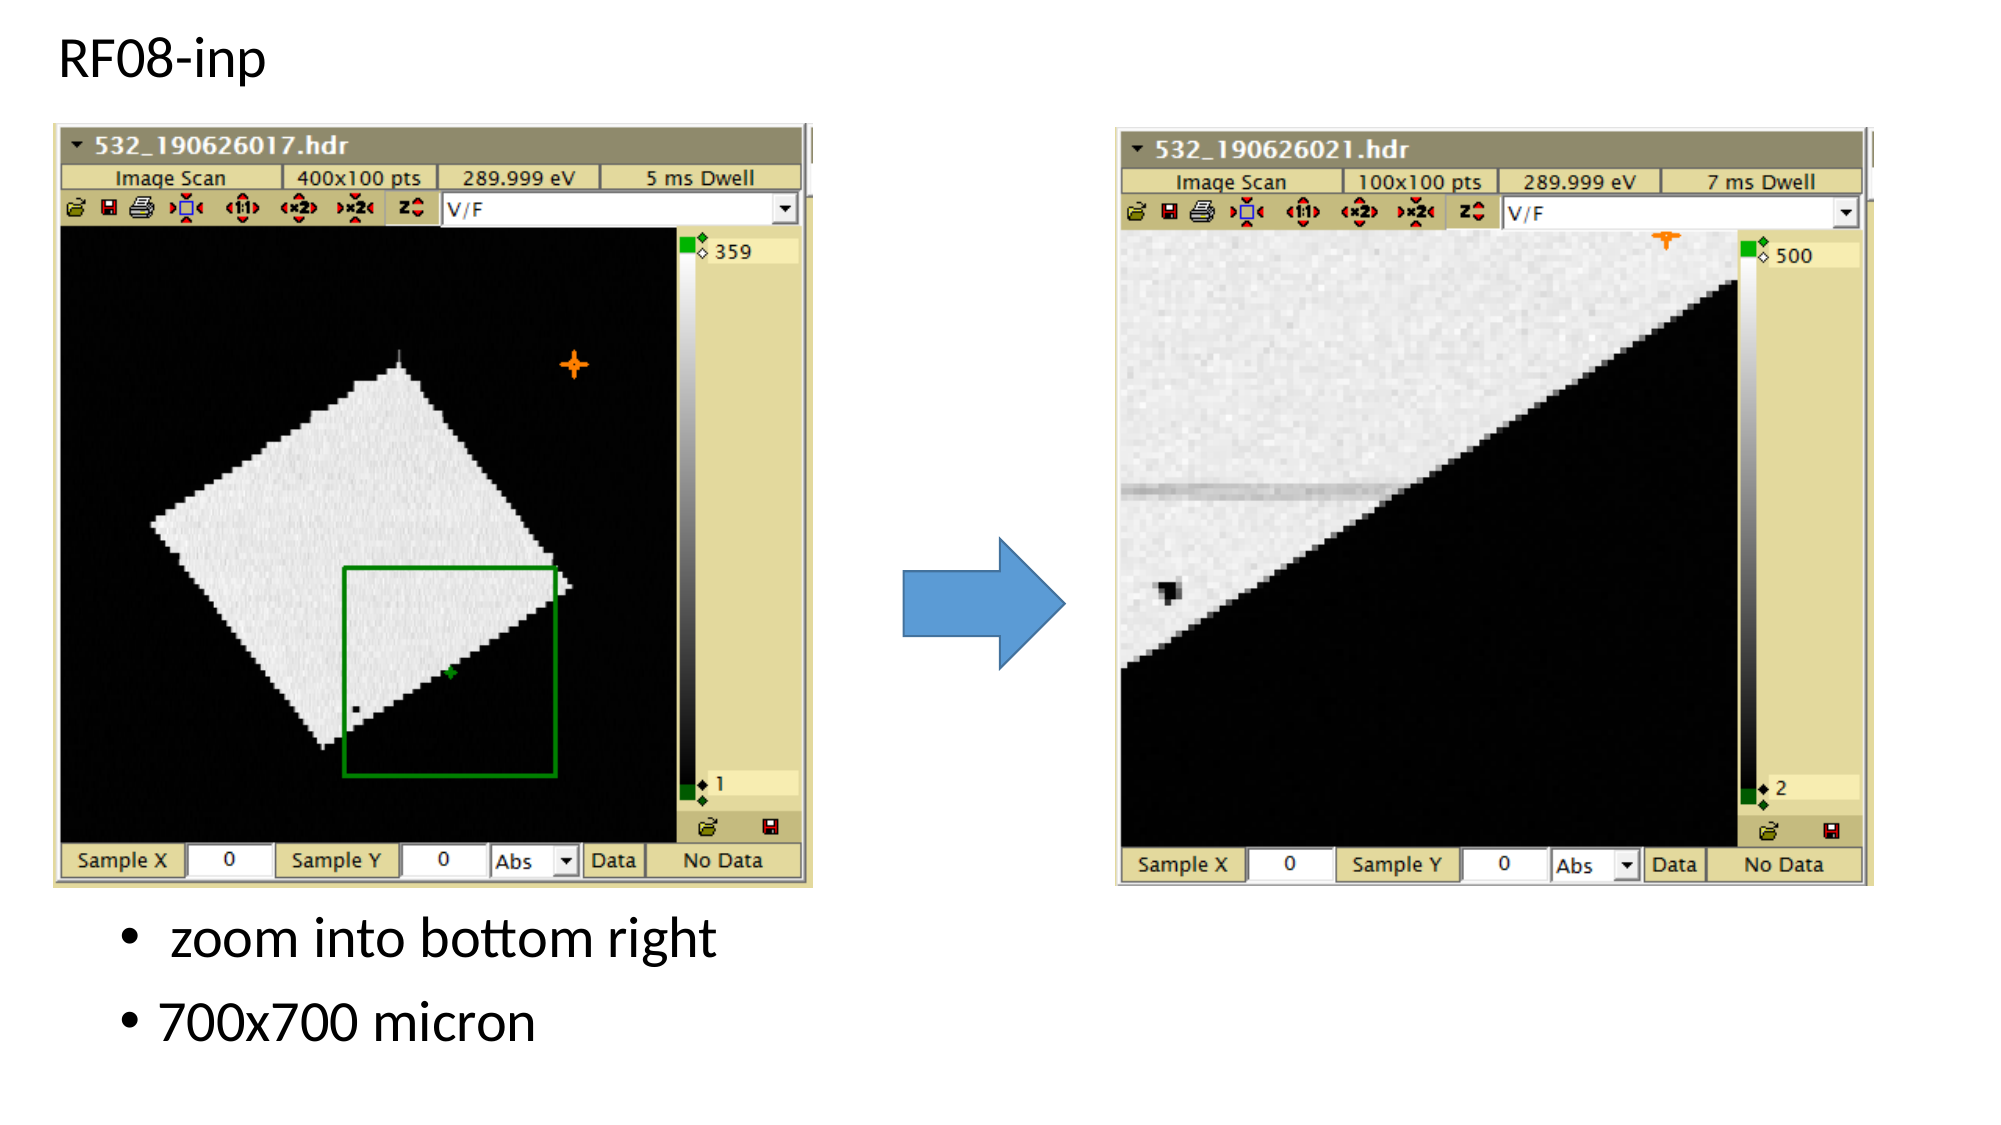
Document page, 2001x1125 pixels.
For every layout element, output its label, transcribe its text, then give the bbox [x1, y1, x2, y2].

picture [53, 122, 813, 888]
text_box RF08-inp [43, 19, 310, 128]
picture [1115, 127, 1874, 886]
list zoom into bottom right 700x700 micron [104, 899, 904, 1125]
text_box [902, 536, 1067, 671]
